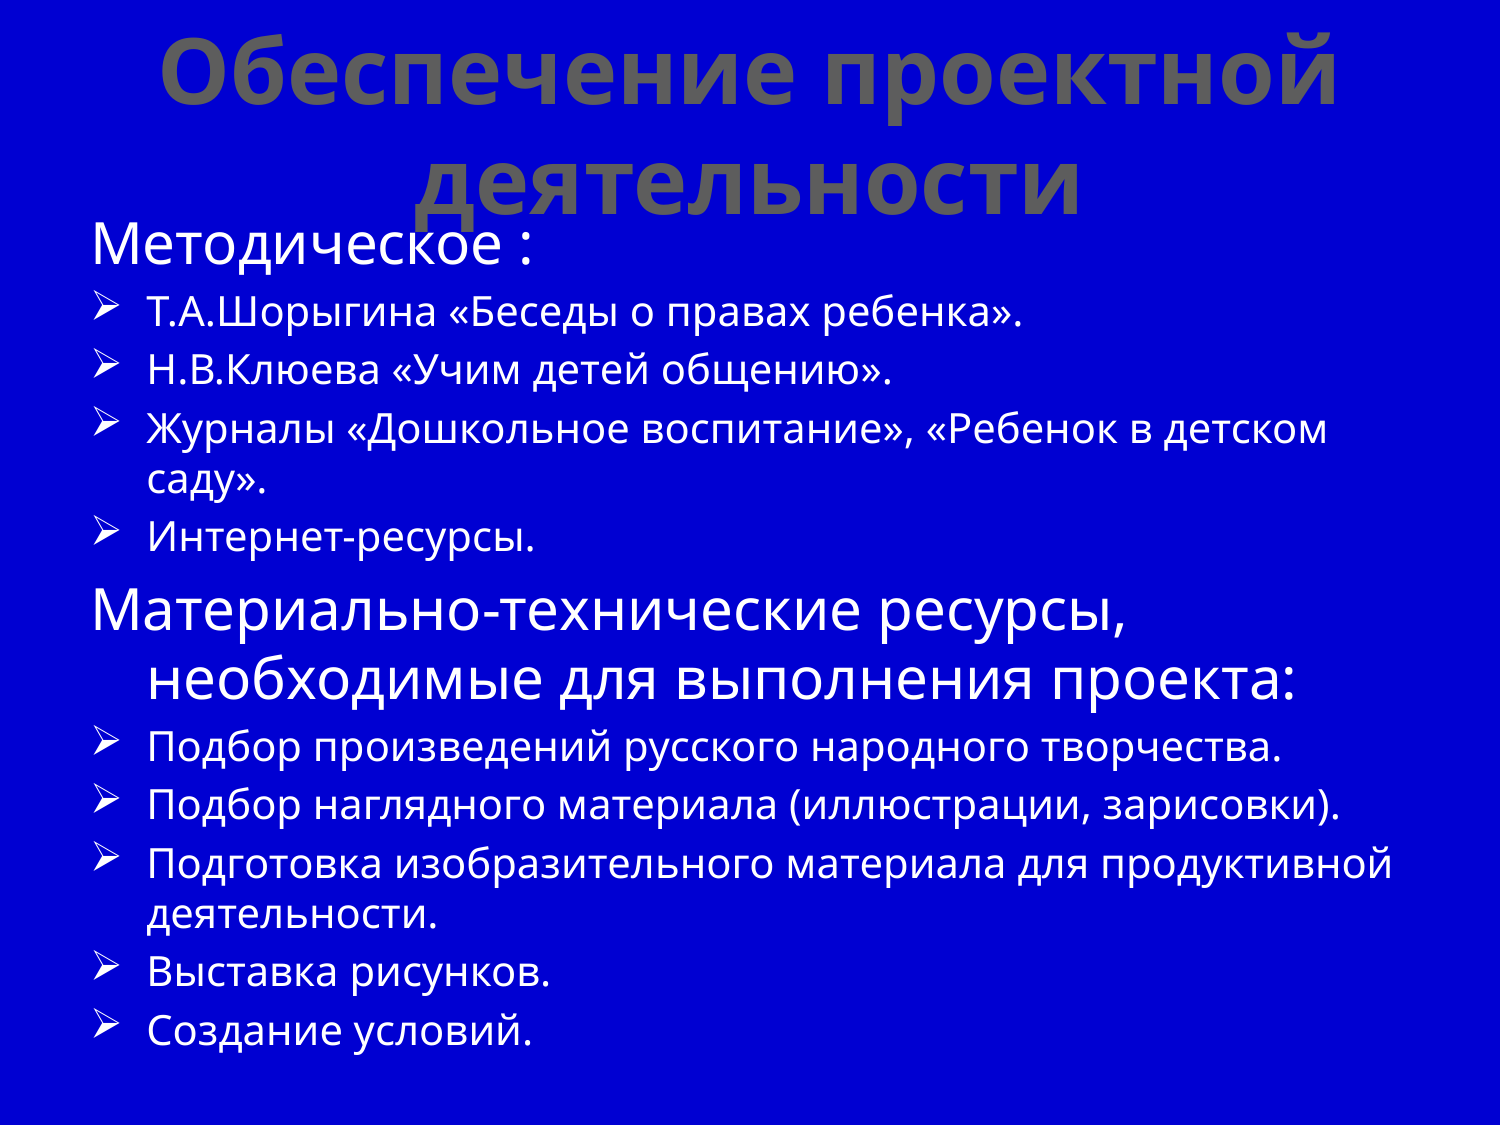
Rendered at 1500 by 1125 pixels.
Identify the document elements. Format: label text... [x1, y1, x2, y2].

list Методическое : Т.А.Шорыгина «Беседы о правах ребенка». Н.В.Клюева «Учим детей общению». Журналы «Дошкольное воспитание», «Ребенок в детском саду». Интернет-ресурсы. Материально-технические ресурсы, необходимые для выполнения проекта: Подбор произведений русского народного творчества. Подбор наглядного материала (иллюстрации, зарисовки). Подготовка изобразительного материала для продуктивной деятельности. Выставка рисунков. Создание условий. [74, 198, 1426, 1006]
title Обеспечение проектной деятельности [74, 34, 1426, 198]
